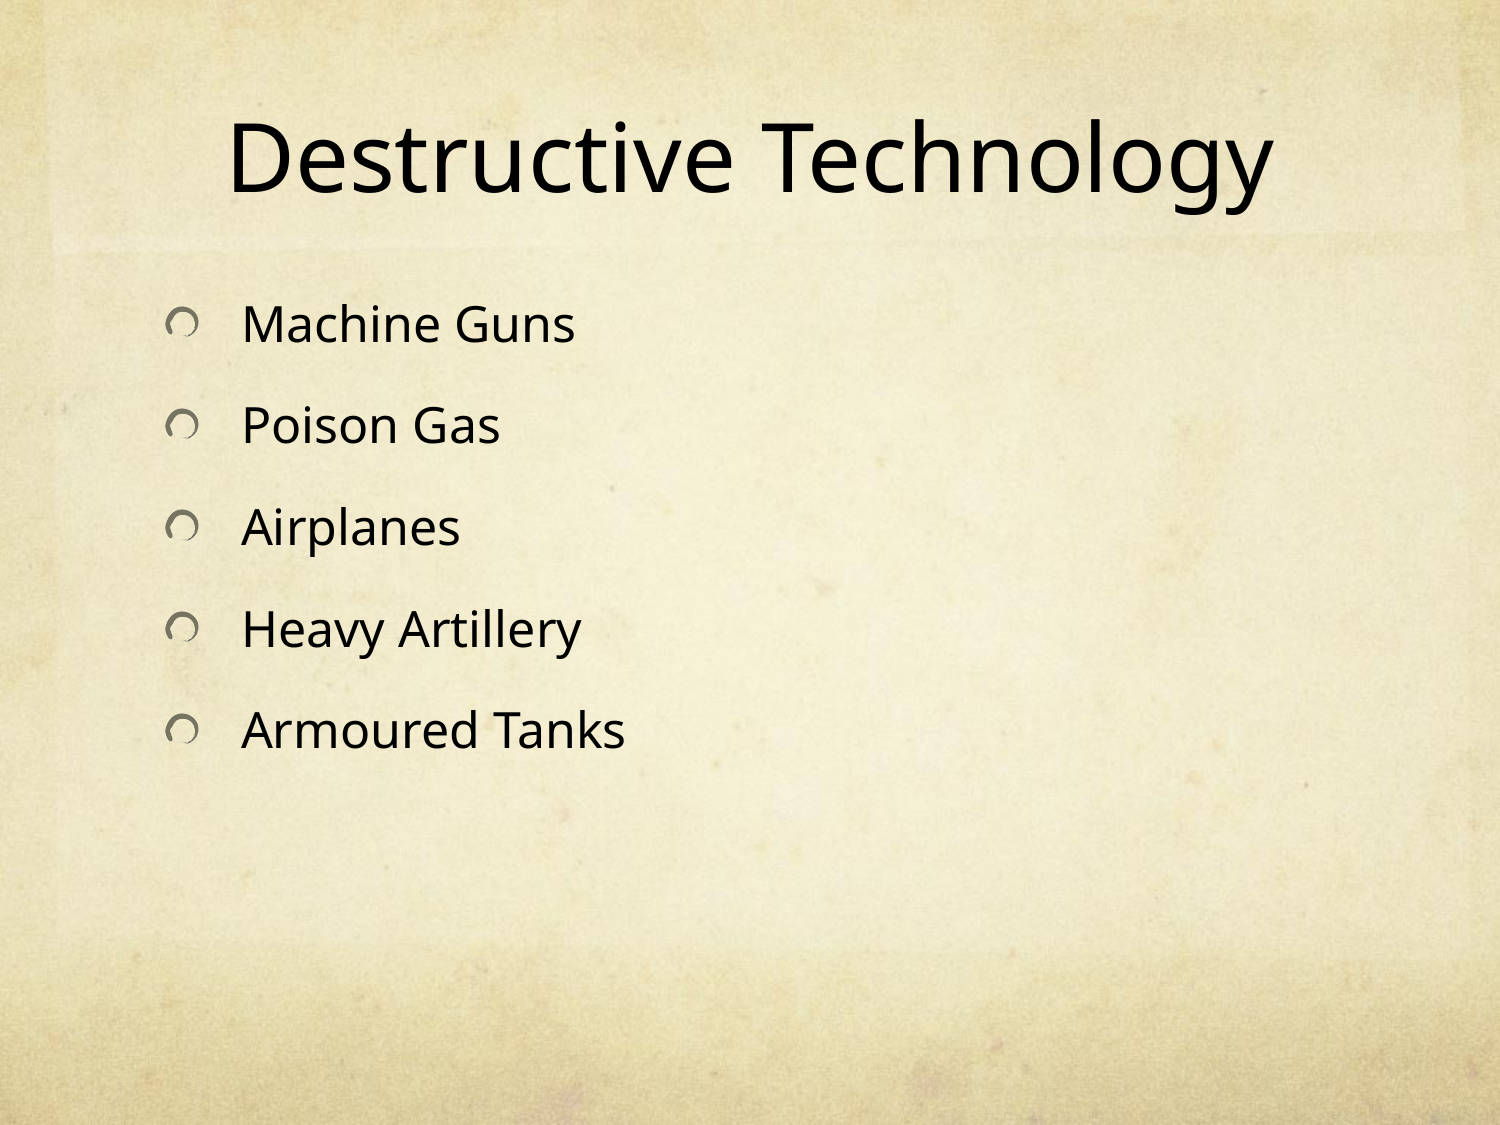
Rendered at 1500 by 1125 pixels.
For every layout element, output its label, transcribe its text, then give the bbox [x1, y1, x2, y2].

title Destructive Technology [150, 82, 1350, 225]
picture [0, 0, 1500, 1125]
list Machine Guns Poison Gas Airplanes Heavy Artillery Armoured Tanks [150, 284, 1350, 950]
